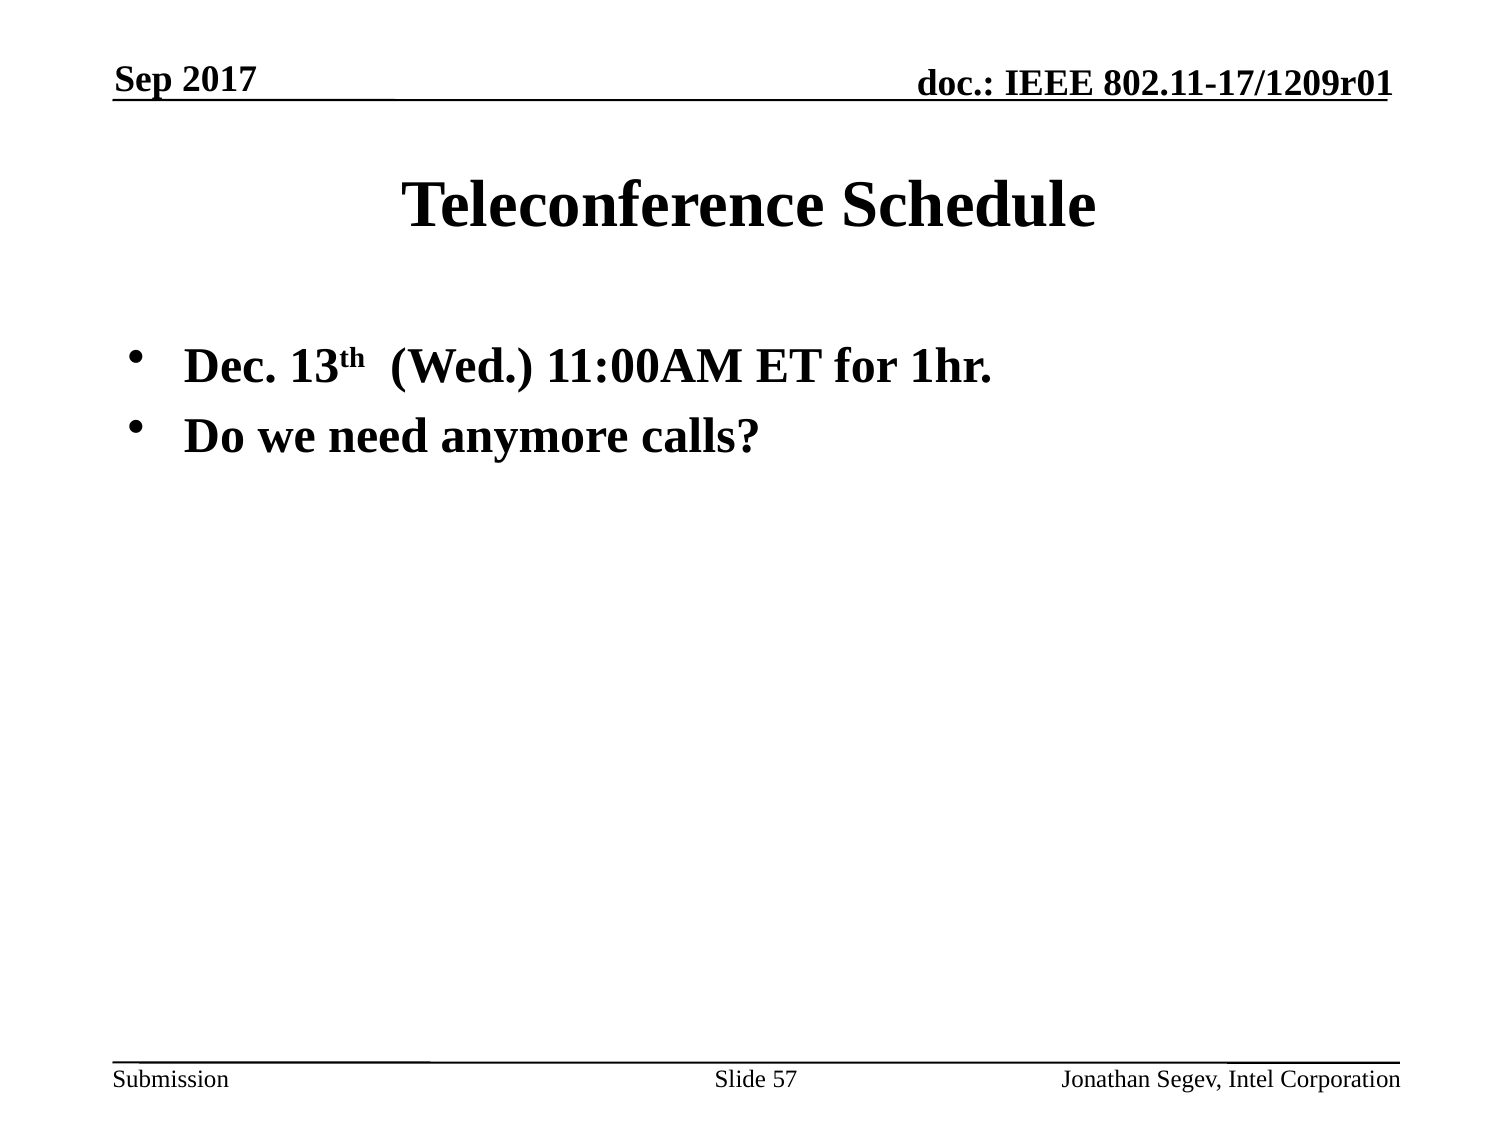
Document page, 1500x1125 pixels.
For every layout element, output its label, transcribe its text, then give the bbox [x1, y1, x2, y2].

list Dec. 13th (Wed.) 11:00AM ET for 1hr. Do we need anymore calls? [112, 324, 1388, 551]
title Teleconference Schedule [112, 112, 1388, 288]
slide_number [114, 54, 423, 100]
footer Jonathan Segev, Intel Corporation [878, 1061, 1402, 1093]
slide_number Slide 57 [712, 1061, 800, 1123]
